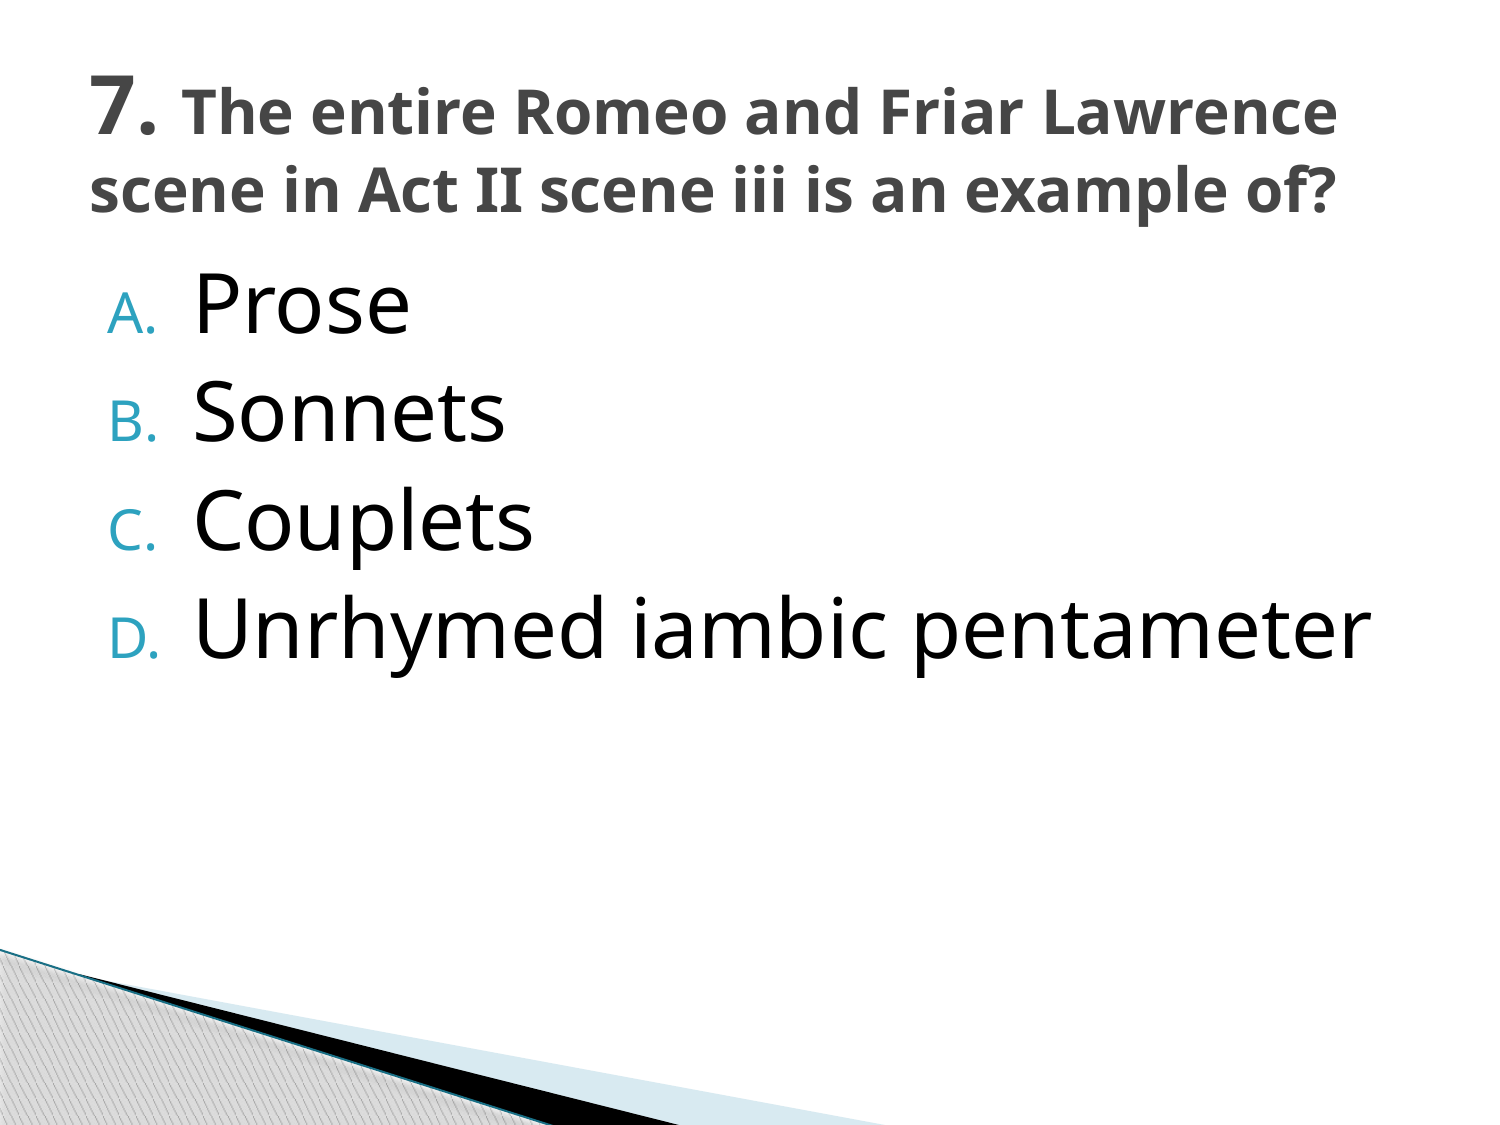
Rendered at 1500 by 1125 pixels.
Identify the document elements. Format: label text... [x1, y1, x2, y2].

title 7. The entire Romeo and Friar Lawrence scene in Act II scene iii is an example of? [75, 45, 1425, 233]
list Prose Sonnets Couplets Unrhymed iambic pentameter [75, 243, 1425, 986]
